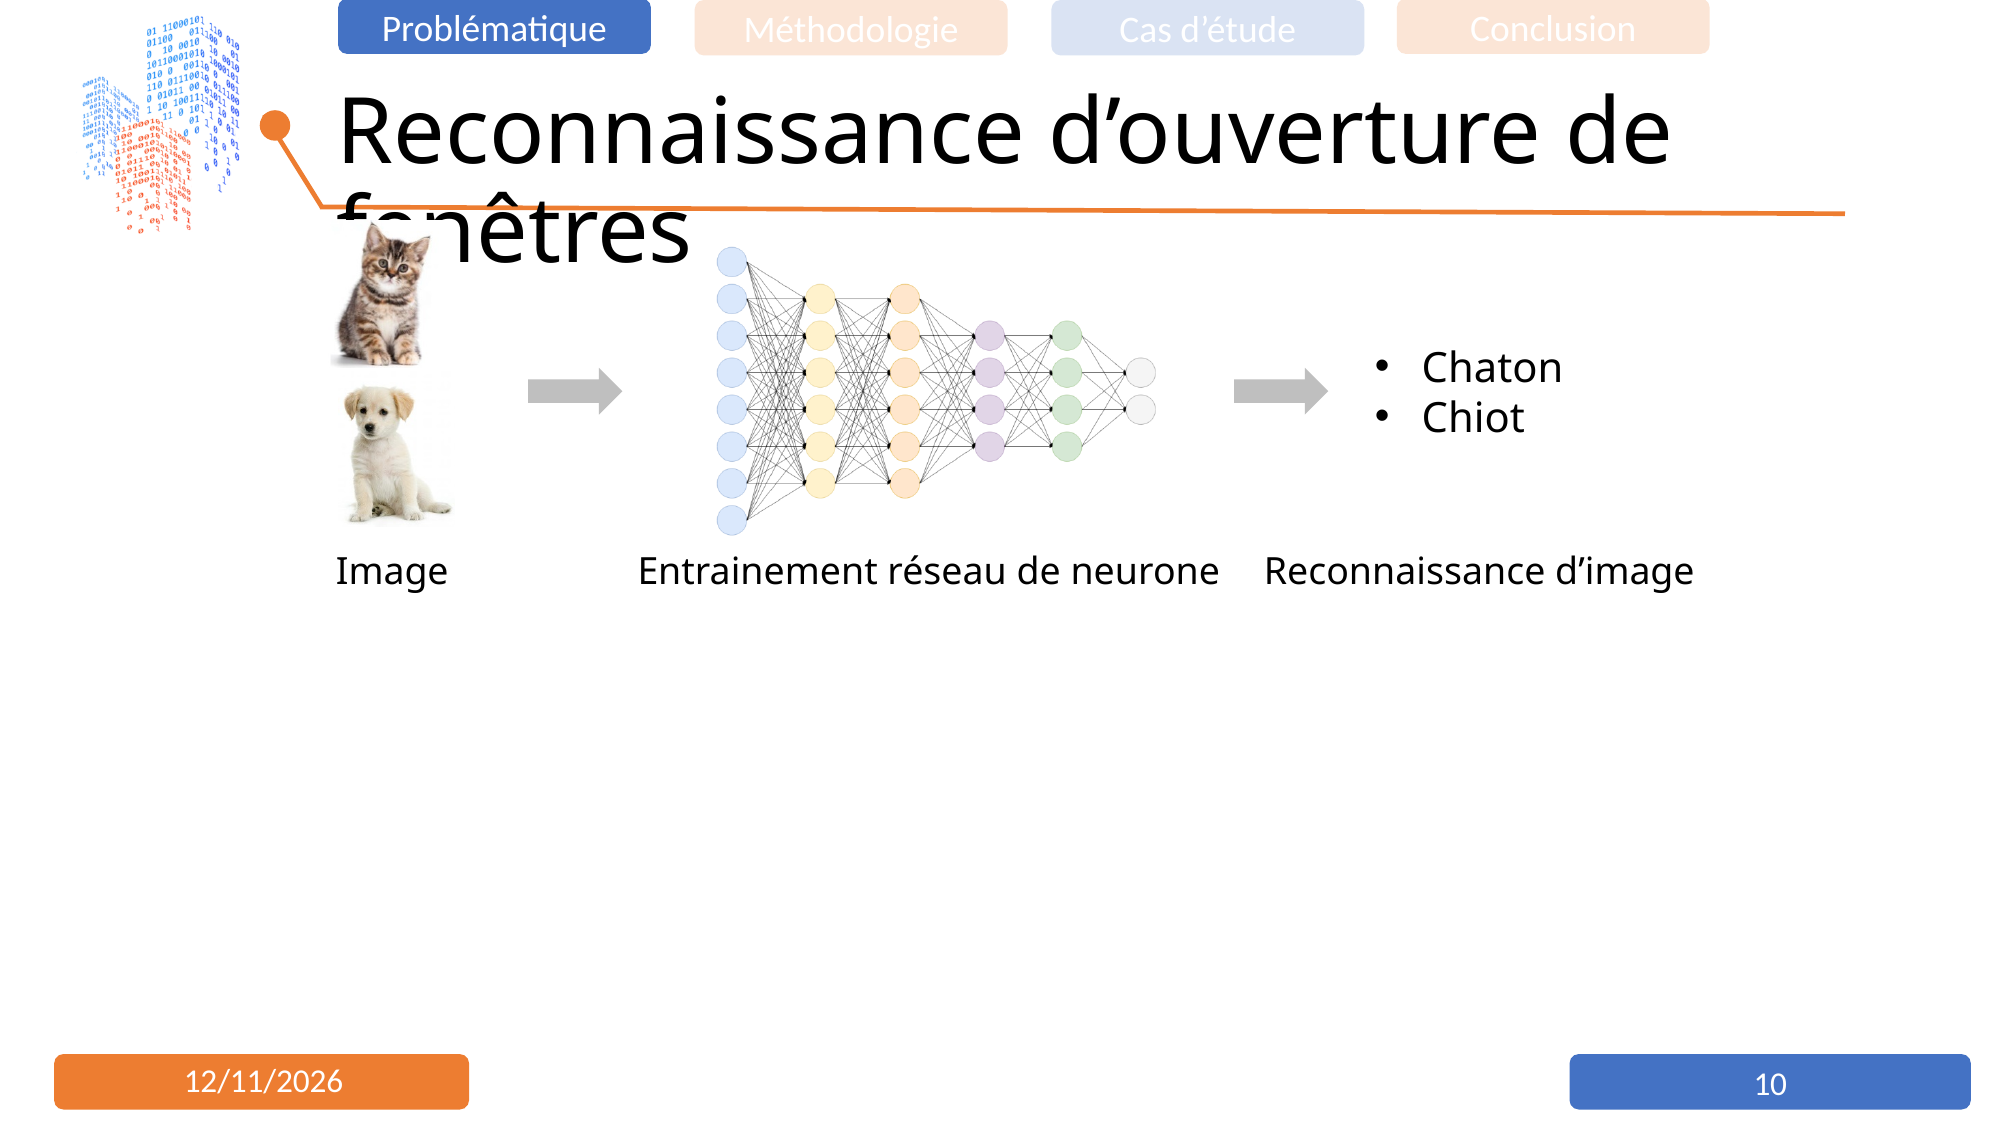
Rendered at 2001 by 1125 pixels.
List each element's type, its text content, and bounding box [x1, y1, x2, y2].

text_box Reconnaissance d’image [1249, 539, 1710, 600]
title Reconnaissance d’ouverture de fenêtres [321, 76, 1863, 184]
text_box [1233, 365, 1330, 418]
picture [338, 371, 455, 527]
slide_number 10 [1569, 1054, 1971, 1110]
text_box Cas d’étude [1050, 0, 1366, 57]
text_box Conclusion [1395, 0, 1711, 56]
picture [712, 242, 1160, 540]
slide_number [57, 1049, 470, 1110]
picture [306, 220, 455, 368]
text_box Chaton Chiot [1360, 333, 1579, 448]
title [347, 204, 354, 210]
text_box Entrainement réseau de neurone [622, 539, 1236, 600]
text_box Problématique [336, 0, 652, 56]
text_box Méthodologie [693, 0, 1009, 57]
text_box Image [321, 539, 464, 600]
picture [57, 0, 260, 253]
text_box [527, 365, 624, 418]
